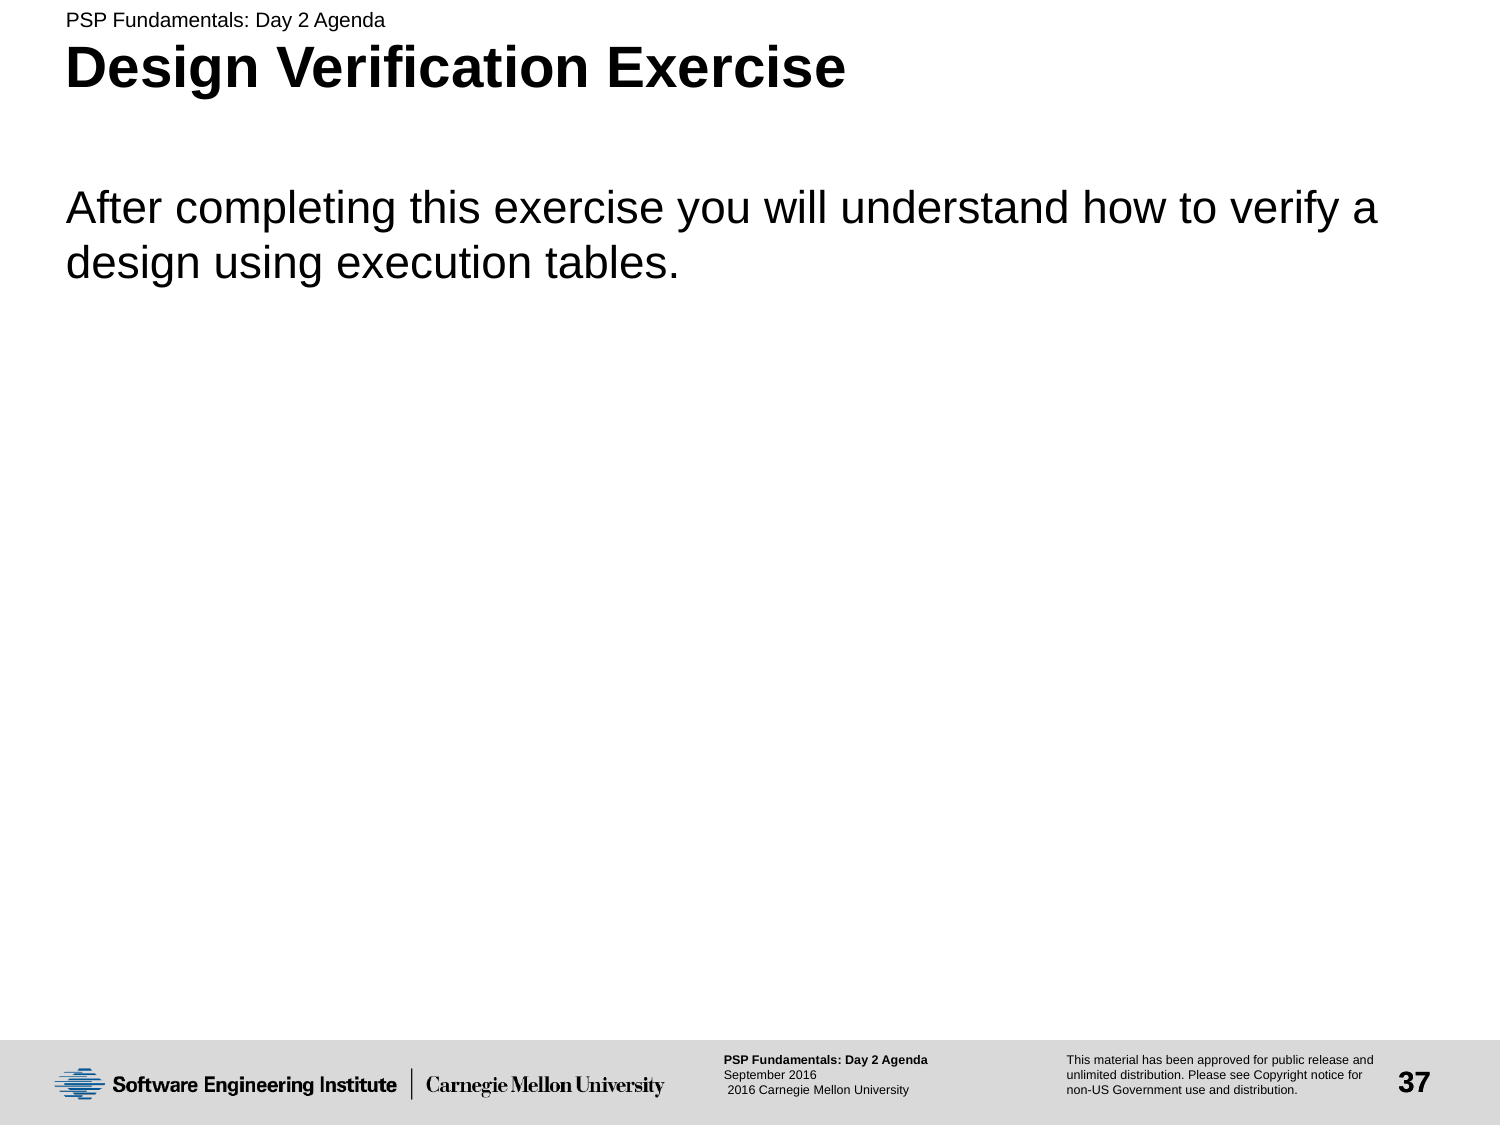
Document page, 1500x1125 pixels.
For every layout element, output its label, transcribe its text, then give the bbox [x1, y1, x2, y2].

title Design Verification Exercise [65, 37, 1430, 148]
list After completing this exercise you will understand how to verify a design using execution tables. [65, 177, 1431, 1000]
picture [46, 1061, 673, 1104]
